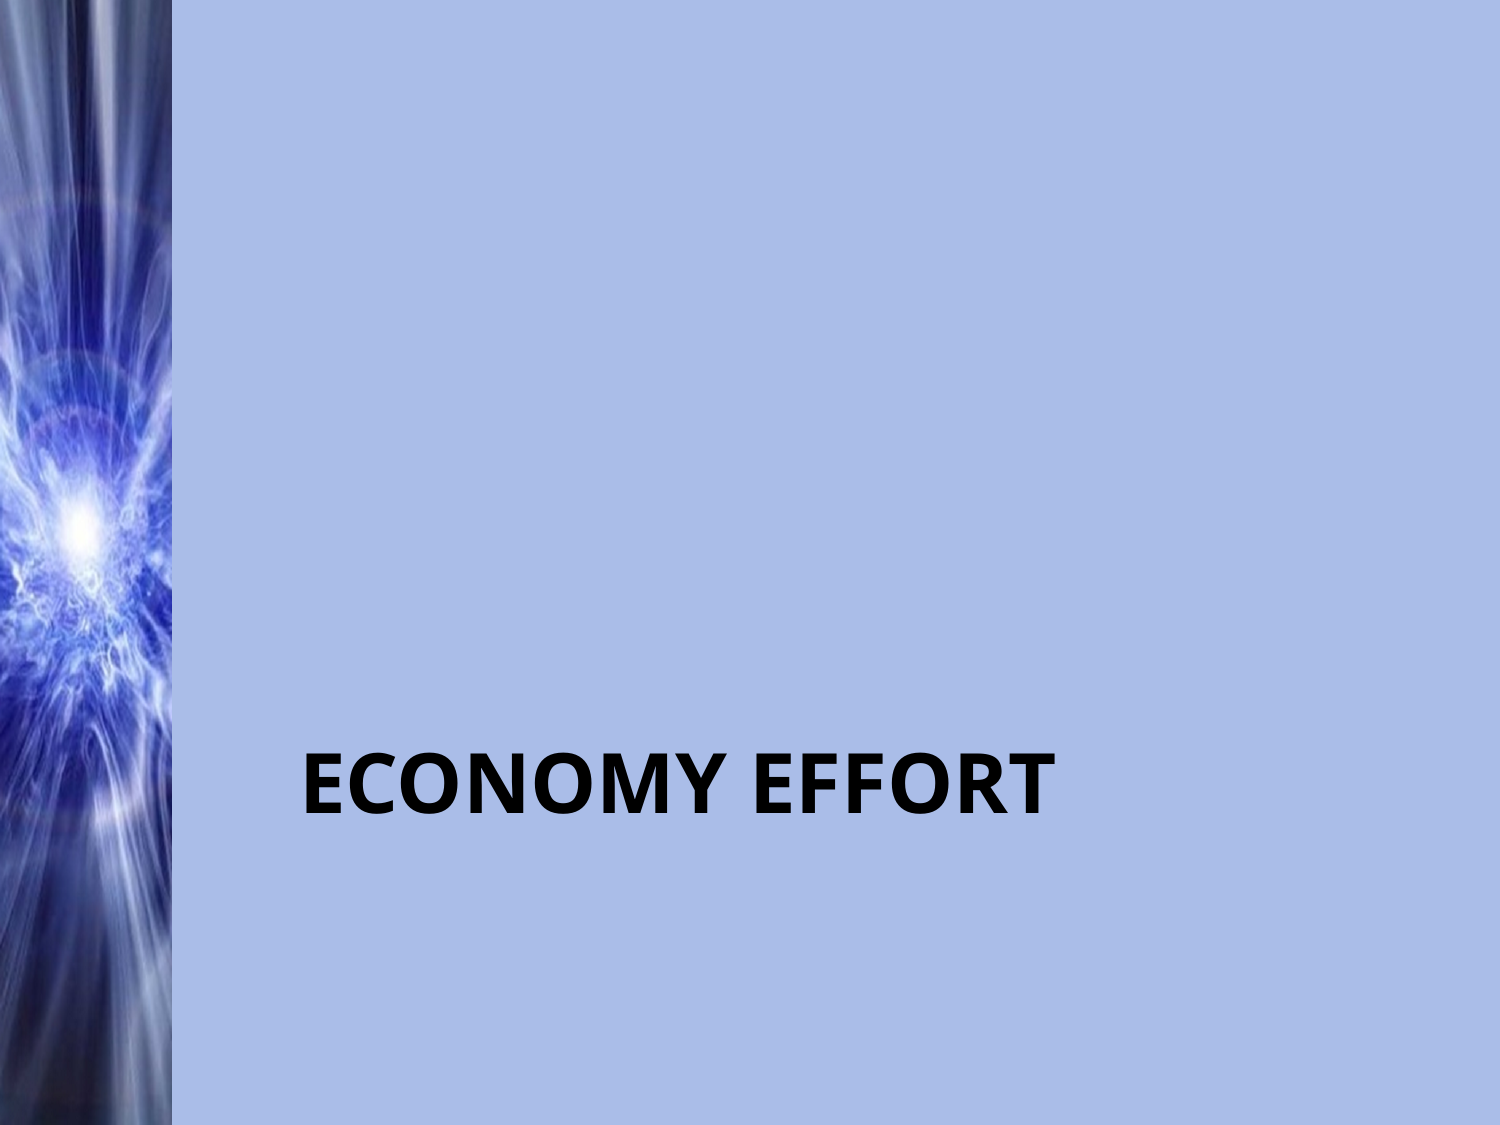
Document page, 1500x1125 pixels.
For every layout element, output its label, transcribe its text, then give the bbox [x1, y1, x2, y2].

title economy effort [284, 722, 1495, 947]
picture [0, 0, 1500, 1125]
